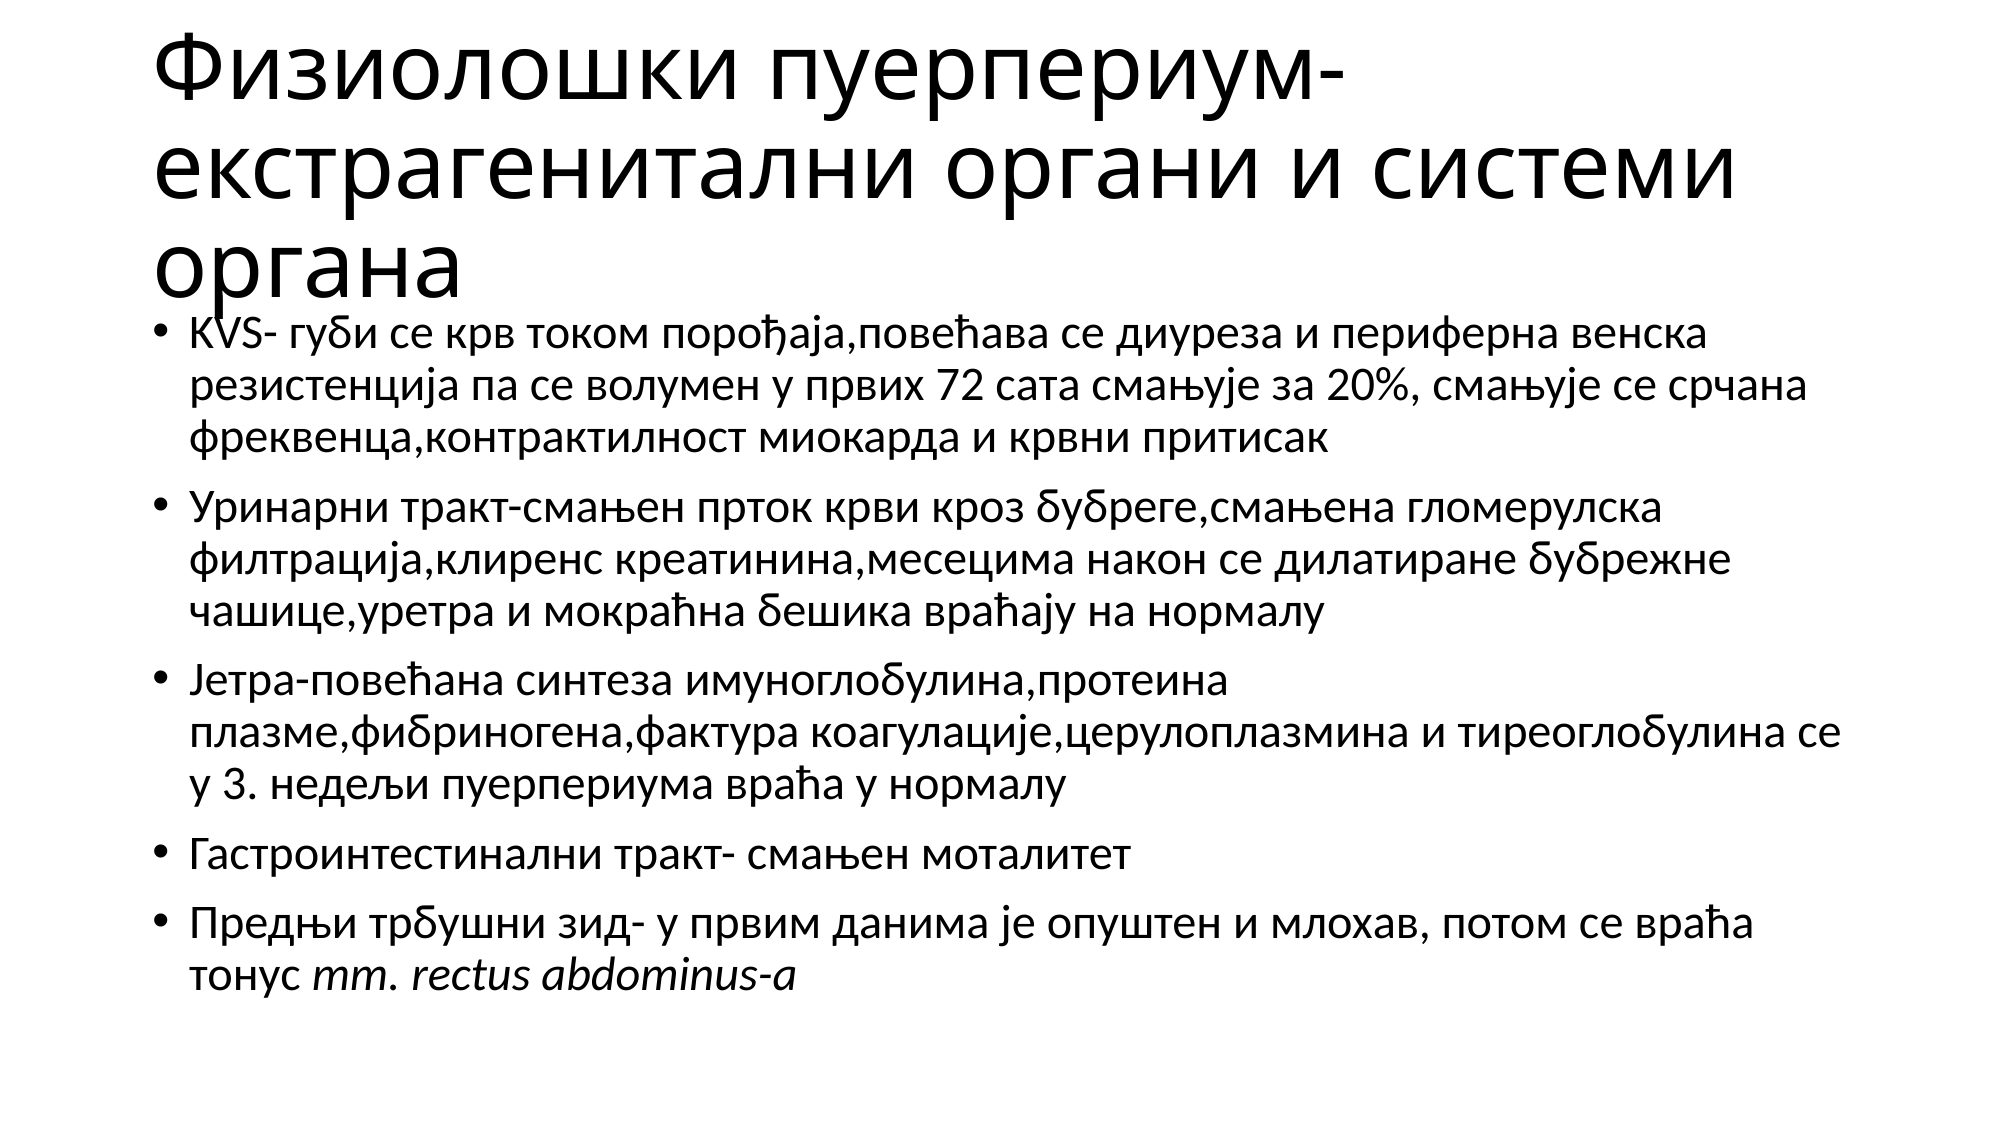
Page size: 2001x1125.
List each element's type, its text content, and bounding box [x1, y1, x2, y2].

list KVS- губи се крв током порођаја,повећава се диуреза и периферна венска резистенција па се волумен у првих 72 сата смањује за 20%, смањује се срчана фреквенца,контрактилност миокарда и крвни притисак Уринарни тракт-смањен прток крви кроз бубреге,смањена гломерулска филтрација,клиренс креатинина,месецима након се дилатиране бубрежне чашице,уретра и мокраћна бешика враћају на нормалу Јетра-повећана синтеза имуноглобулина,протеина плазме,фибриногена,фактура коагулације,церулоплазмина и тиреоглобулина се у 3. недељи пуерпериума враћа у нормалу Гастроинтестинални тракт- смањен моталитет Предњи трбушни зид- у првим данима је опуштен и млохав, потом се враћа тонус mm. rectus abdominus-a [137, 299, 1863, 1014]
title Физиолошки пуерпериум- екстрагенитални органи и системи органа [137, 59, 1863, 278]
